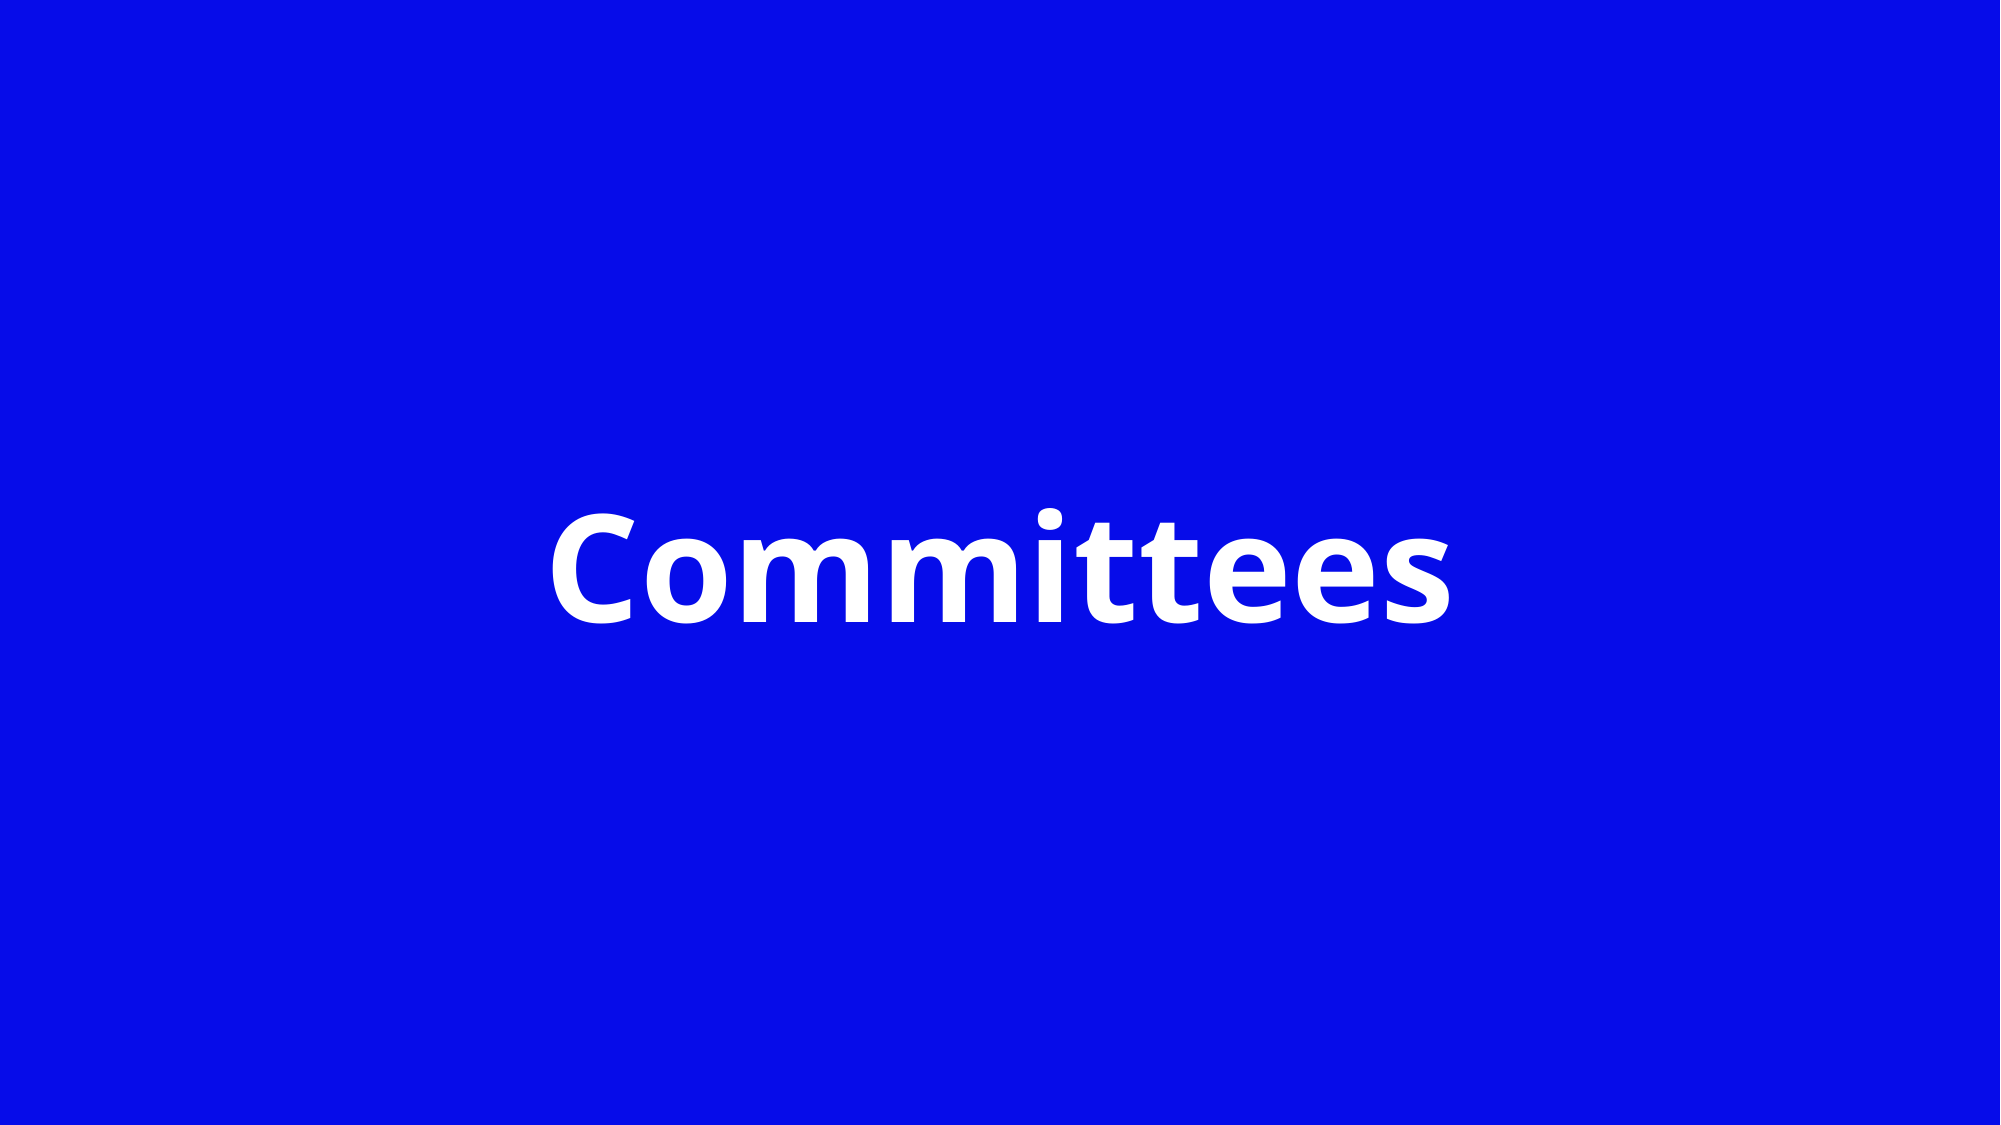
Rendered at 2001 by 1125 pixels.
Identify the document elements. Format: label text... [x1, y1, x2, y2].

text_box Committees [0, 0, 2000, 1125]
